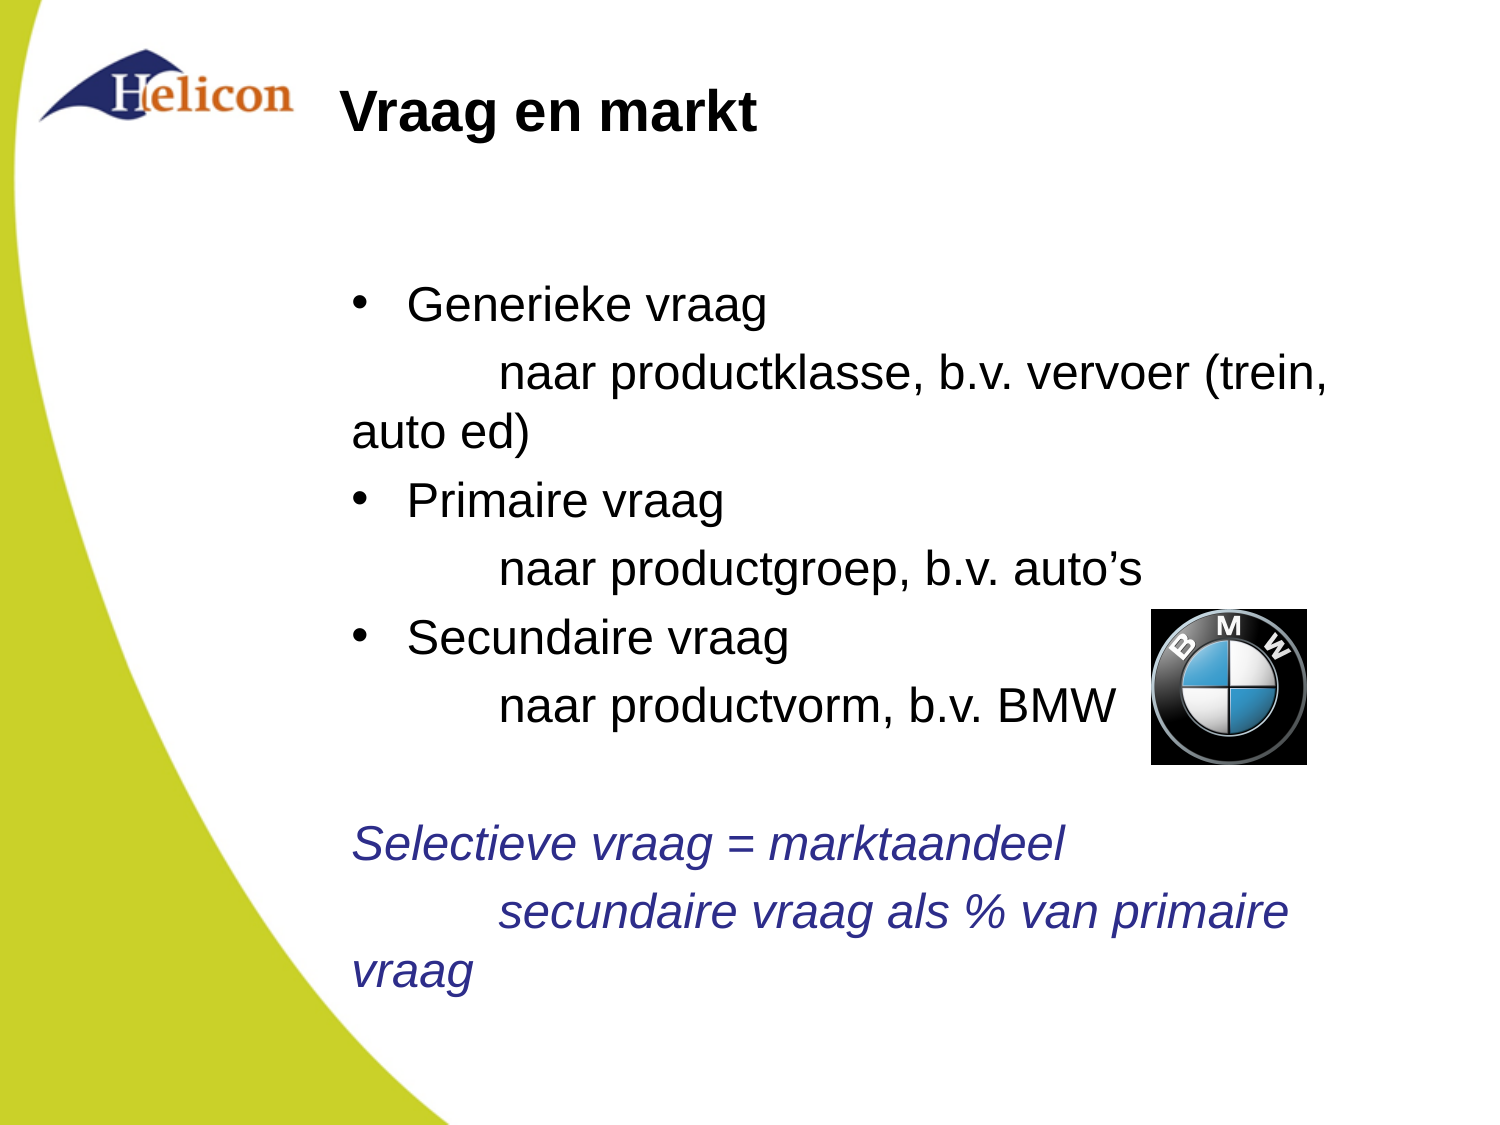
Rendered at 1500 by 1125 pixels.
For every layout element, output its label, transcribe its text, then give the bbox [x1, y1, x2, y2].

picture [0, 0, 1500, 1125]
title Vraag en markt [324, 54, 1415, 161]
list Generieke vraag naar productklasse, b.v. vervoer (trein, auto ed) Primaire vraag naar productgroep, b.v. auto’s Secundaire vraag naar productvorm, b.v. BMW Selectieve vraag = marktaandeel secundaire vraag als % van primaire vraag [336, 196, 1425, 1005]
